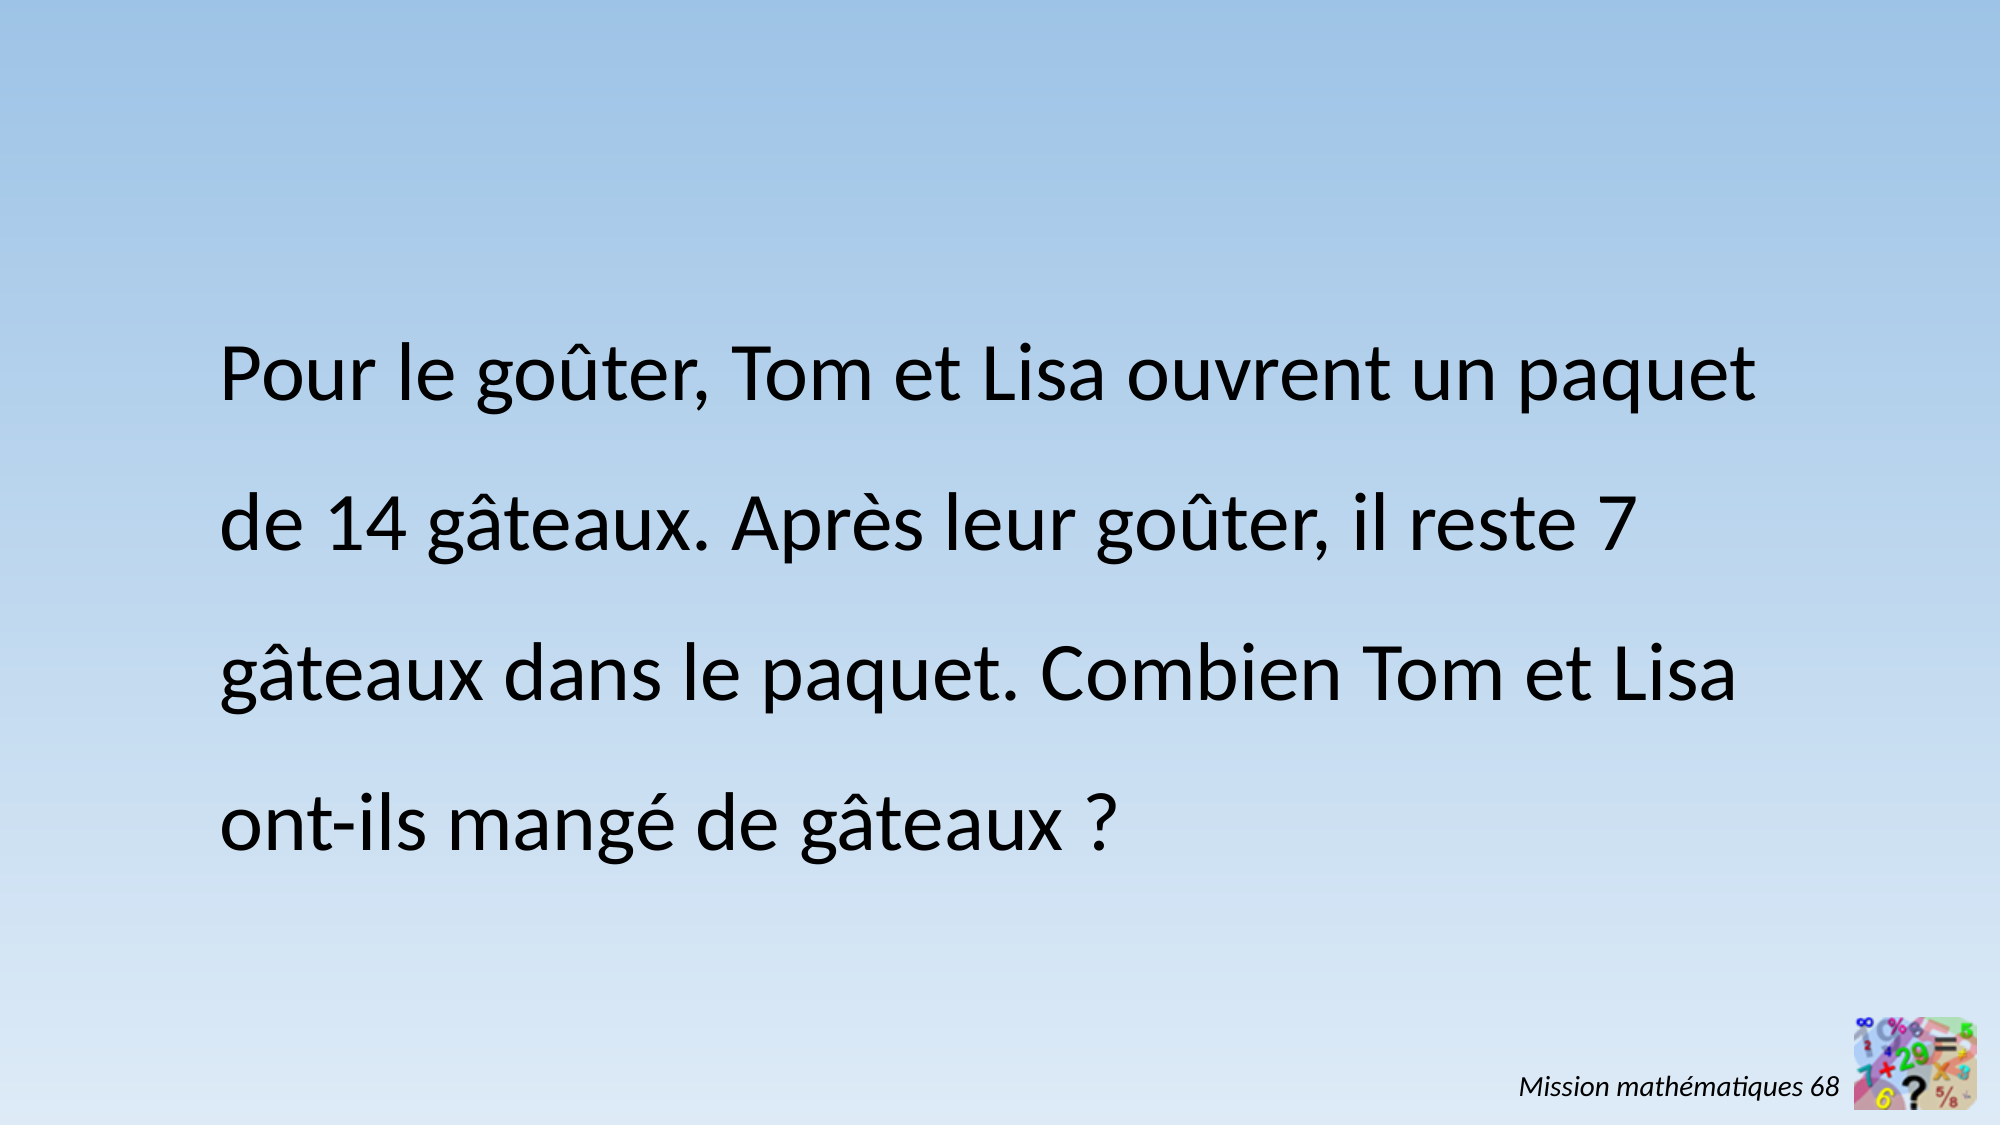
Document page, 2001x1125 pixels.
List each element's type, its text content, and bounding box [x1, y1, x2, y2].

text_box Pour le goûter, Tom et Lisa ouvrent un paquet de 14 gâteaux. Après leur goûter, il reste 7 gâteaux dans le paquet. Combien Tom et Lisa ont-ils mangé de gâteaux ? [204, 259, 1795, 875]
picture [1854, 1017, 1977, 1110]
text_box Mission mathématiques 68 [1501, 1059, 1854, 1110]
